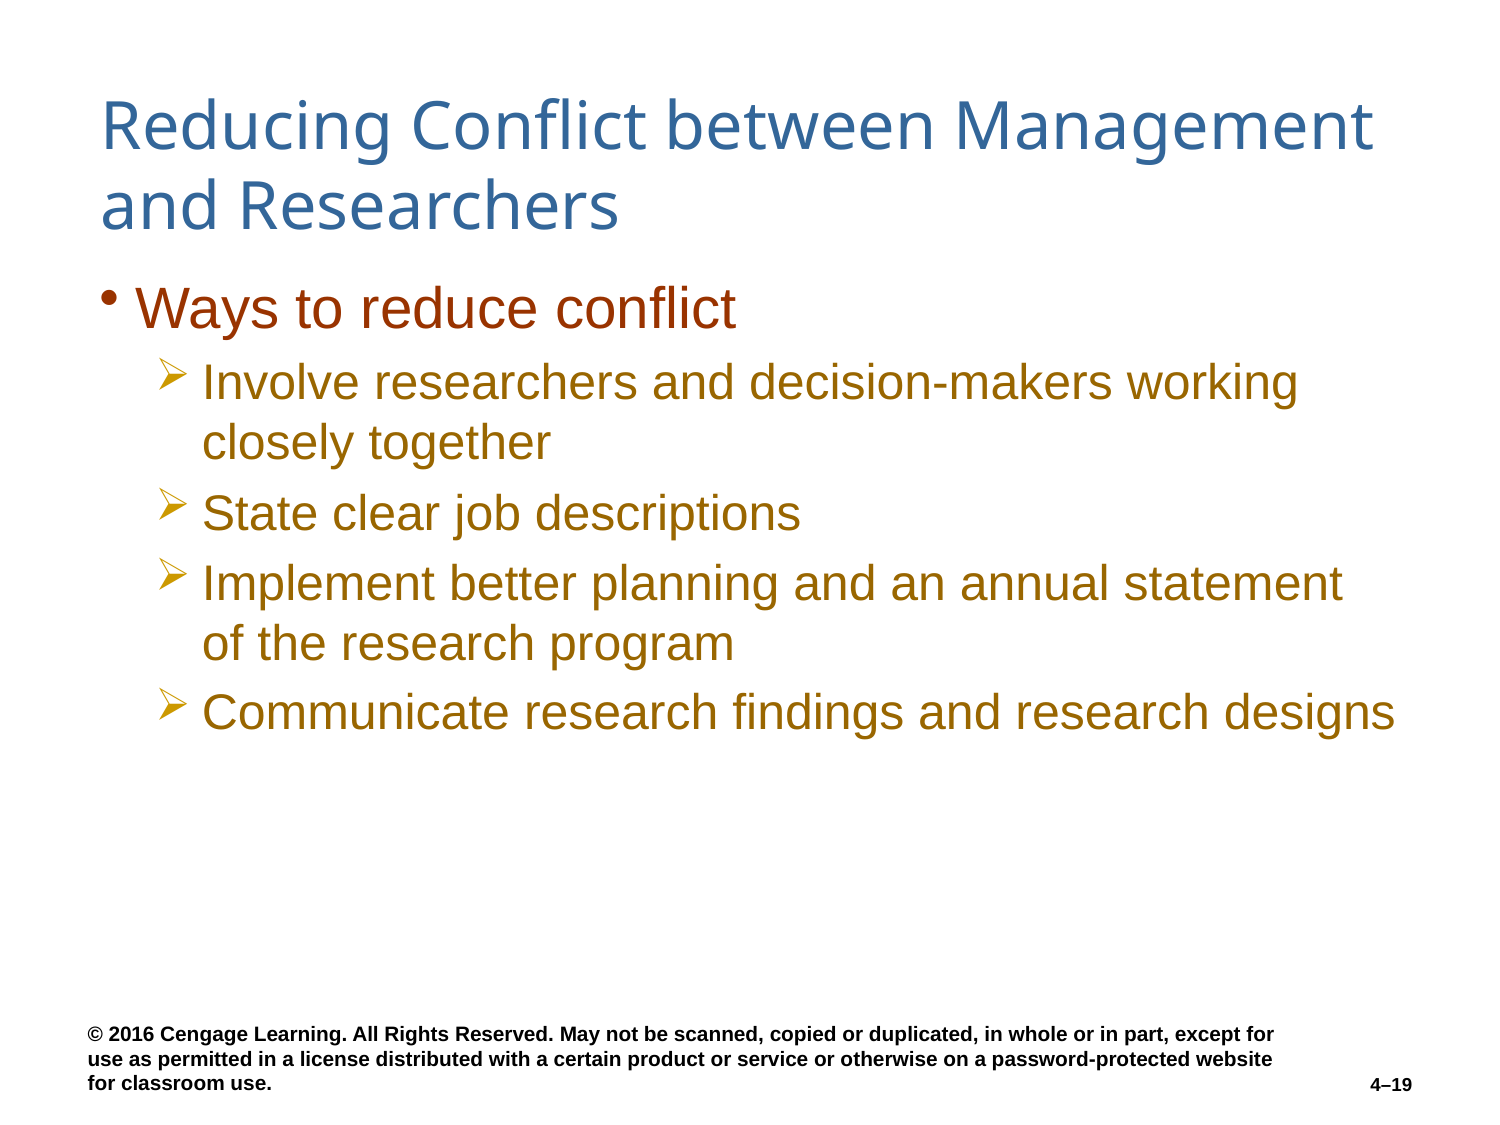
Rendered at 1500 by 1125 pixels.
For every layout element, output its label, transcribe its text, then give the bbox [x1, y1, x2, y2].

title Reducing Conflict between Management and Researchers [85, 75, 1411, 171]
list Ways to reduce conflict Involve researchers and decision-makers working closely together State clear job descriptions Implement better planning and an annual statement of the research program Communicate research findings and research designs [84, 262, 1414, 1013]
slide_number 4–19 [1050, 1042, 1413, 1103]
footer © 2016 Cengage Learning. All Rights Reserved. May not be scanned, copied or duplicated, in whole or in part, except for use as permitted in a license distributed with a certain product or service or otherwise on a password-protected website for classroom use. [87, 1057, 1050, 1103]
